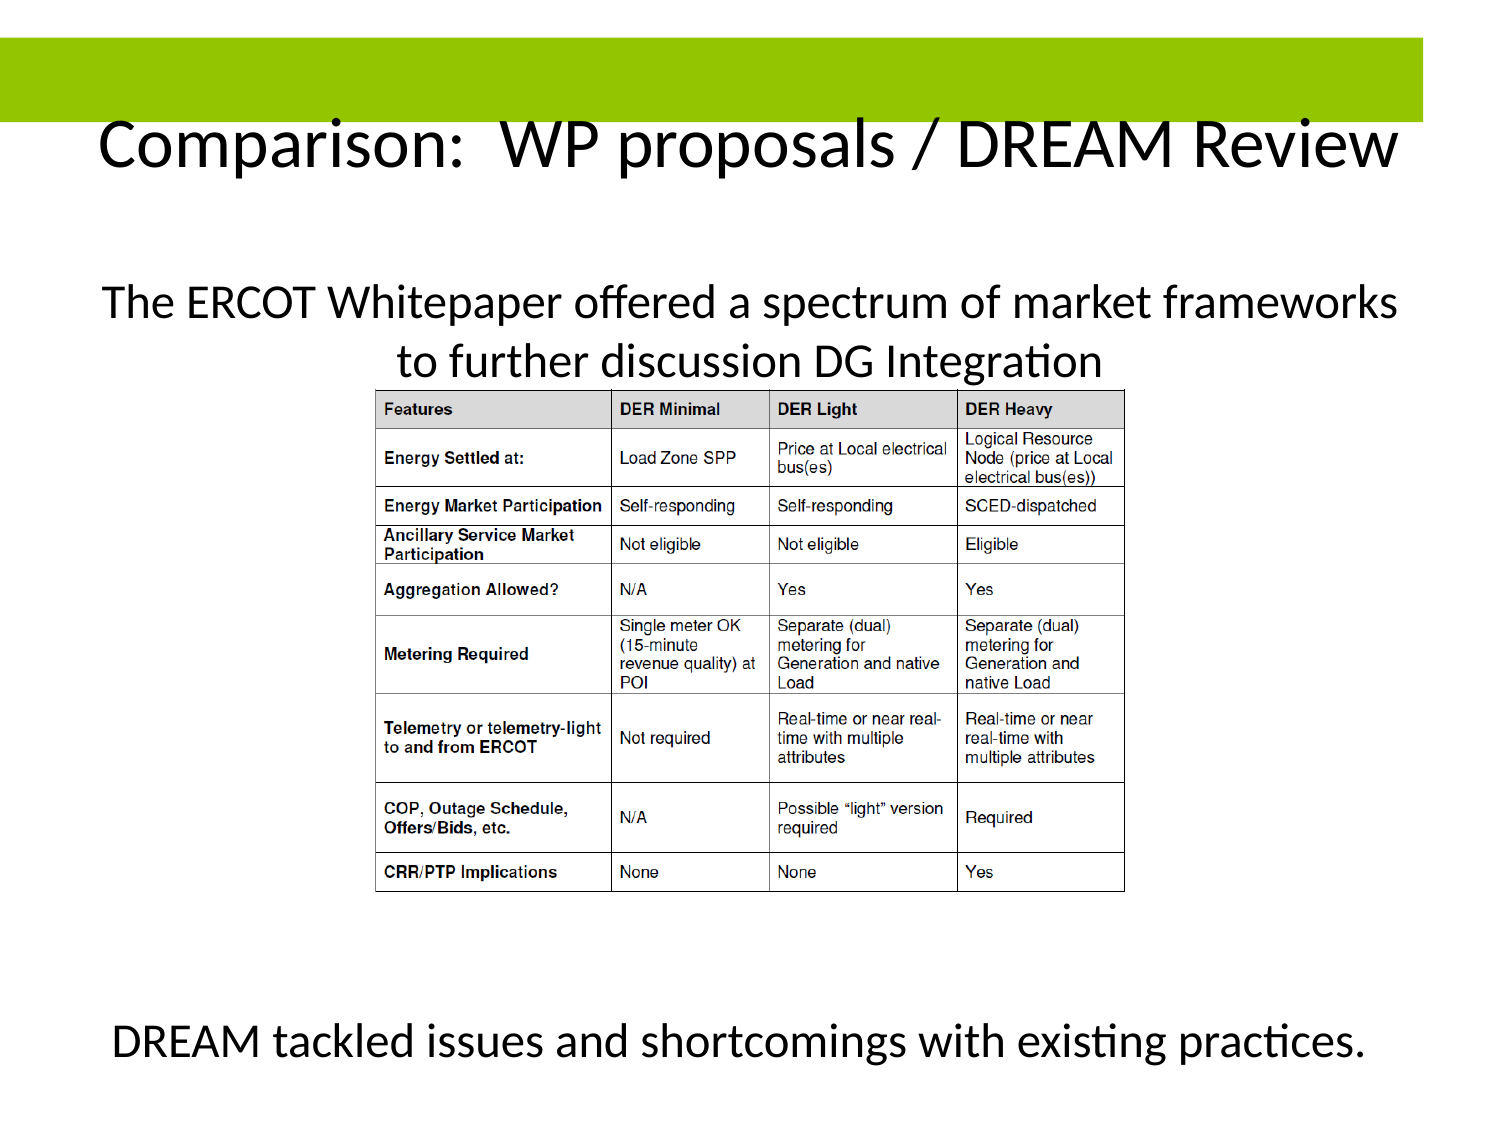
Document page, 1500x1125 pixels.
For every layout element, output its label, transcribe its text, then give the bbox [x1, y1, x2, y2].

title Comparison: WP proposals / DREAM Review [75, 45, 1425, 233]
picture [355, 387, 1143, 906]
list The ERCOT Whitepaper offered a spectrum of market frameworks to further discussion DG Integration DREAM tackled issues and shortcomings with existing practices. [75, 262, 1425, 1082]
